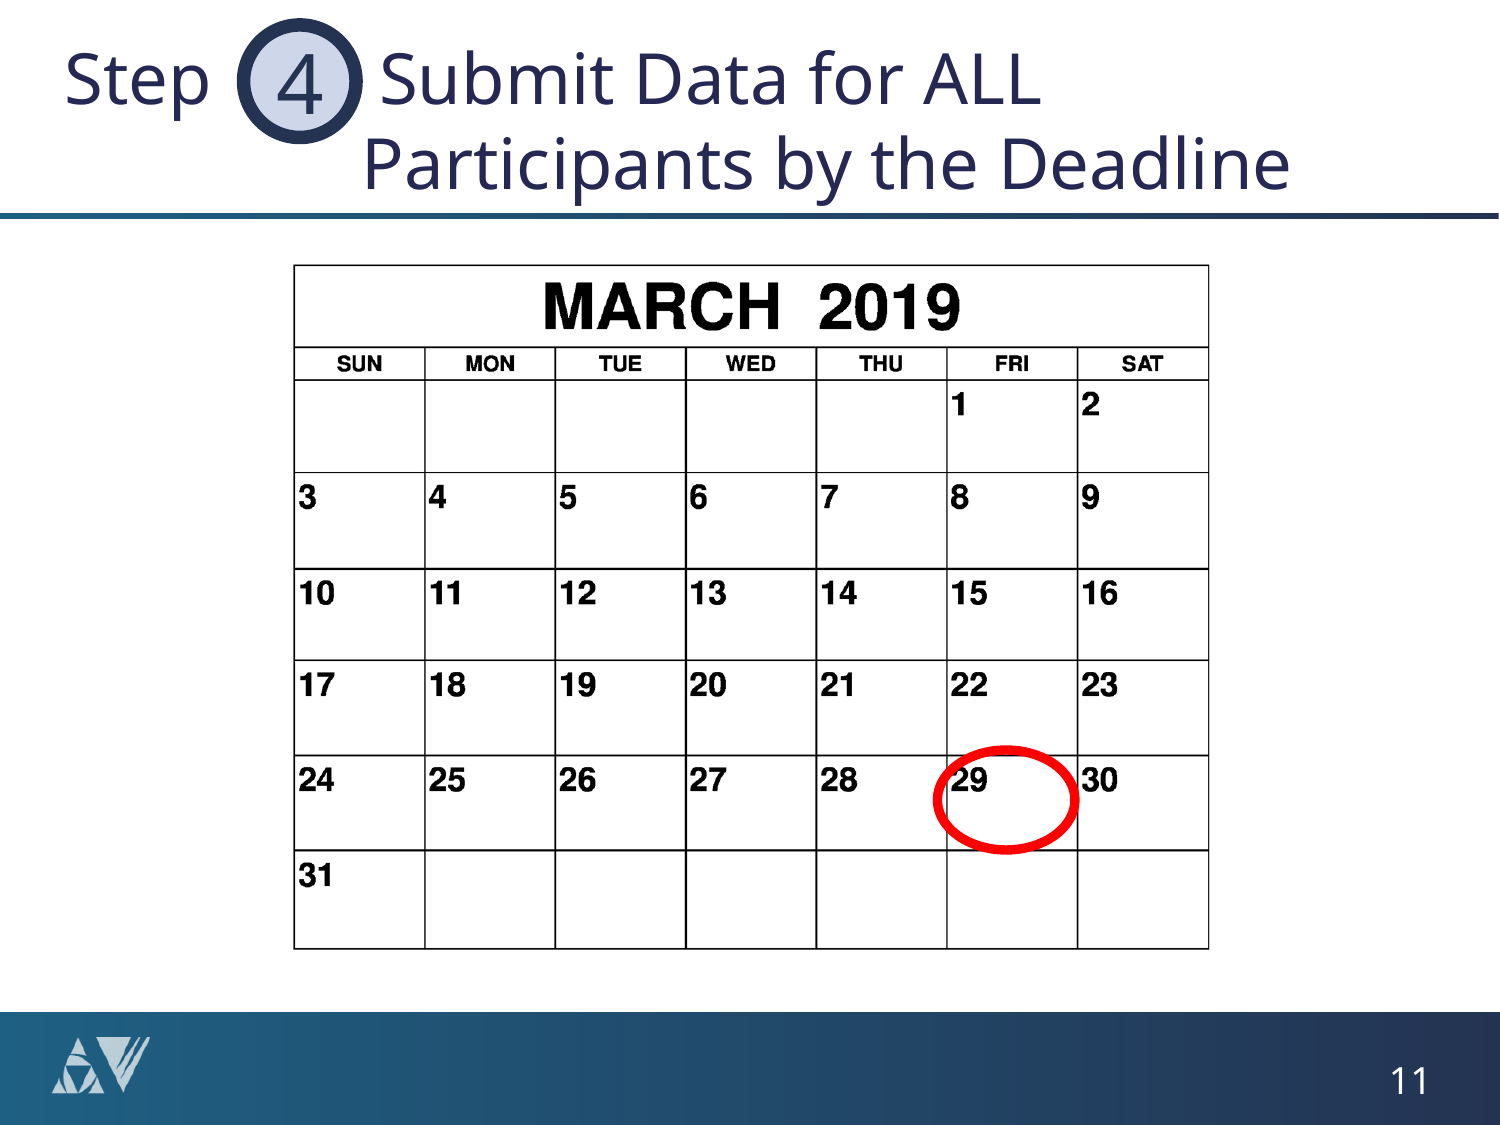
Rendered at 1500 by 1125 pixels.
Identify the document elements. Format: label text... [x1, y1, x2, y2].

title Step : Submit Data for ALL Participants by the Deadline [50, 24, 1462, 213]
text_box 4 [241, 23, 358, 140]
slide_number 11 [1374, 1050, 1462, 1091]
picture [278, 249, 1222, 950]
picture [50, 1037, 150, 1094]
list [75, 275, 1425, 995]
